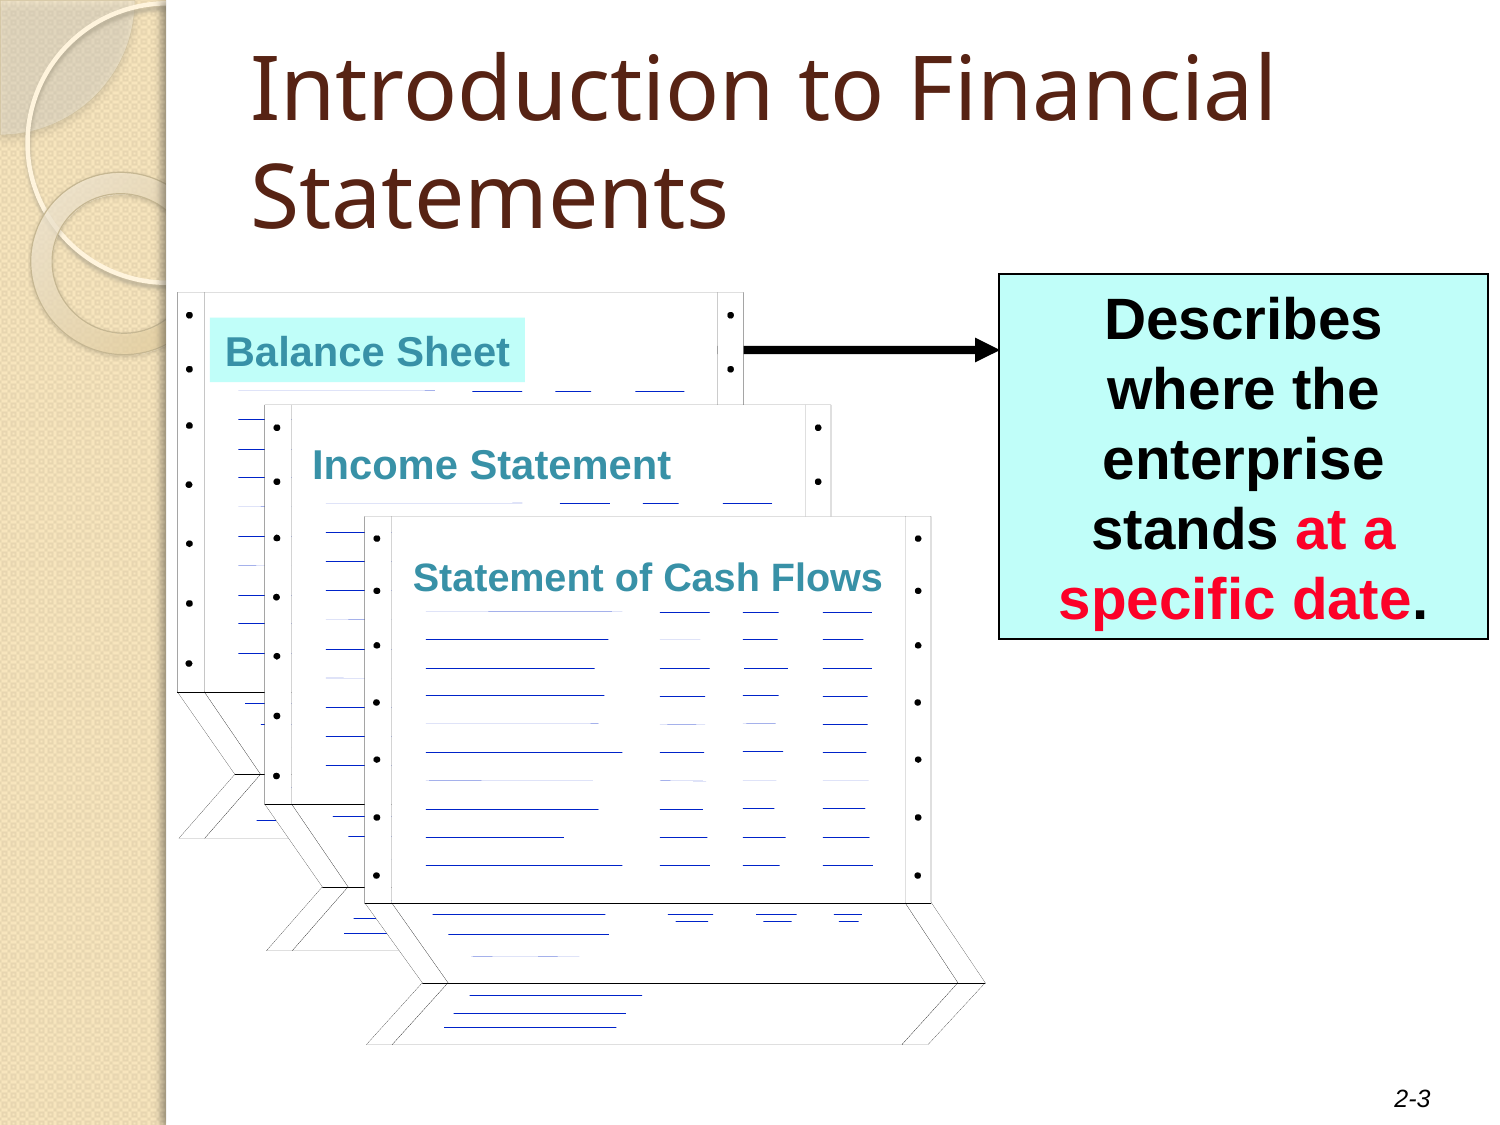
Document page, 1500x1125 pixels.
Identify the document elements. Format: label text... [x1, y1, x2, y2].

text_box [149, 264, 1013, 1072]
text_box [1020, 273, 1489, 642]
title Introduction to Financial Statements [235, 45, 1466, 233]
